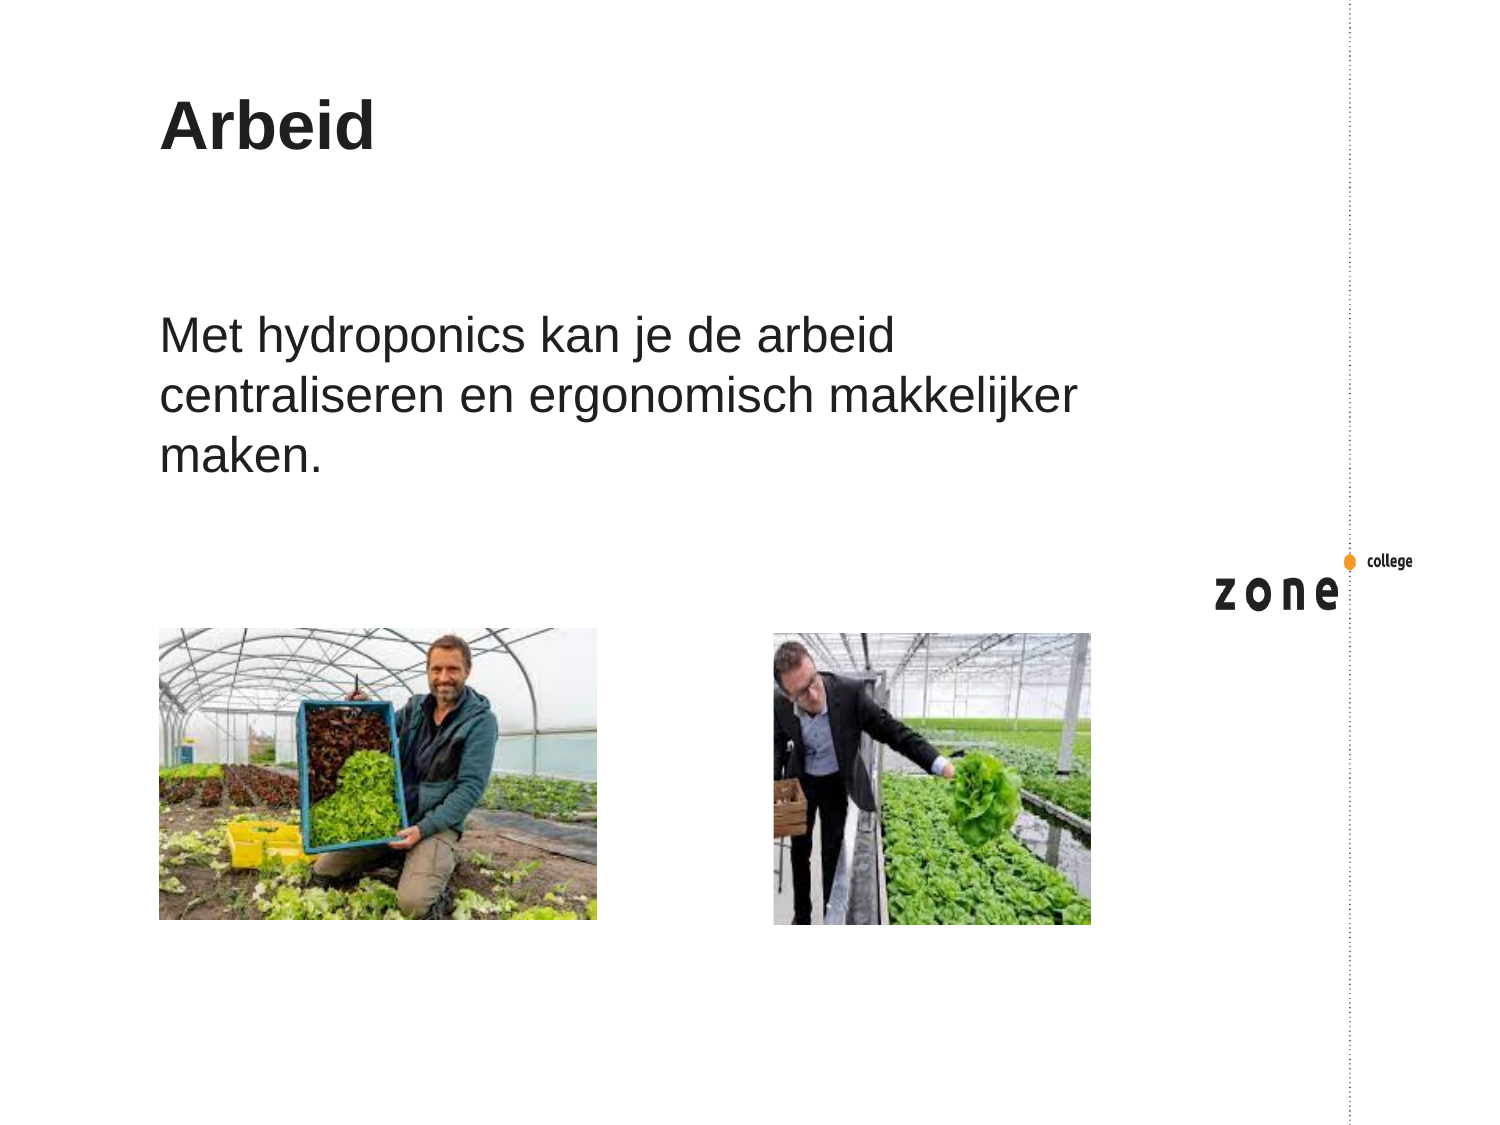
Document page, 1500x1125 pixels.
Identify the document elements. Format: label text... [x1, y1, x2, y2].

list Met hydroponics kan je de arbeid centraliseren en ergonomisch makkelijker maken. [159, 302, 1188, 886]
title Arbeid [159, 90, 1388, 213]
picture [773, 633, 1091, 925]
picture [1197, 0, 1500, 1125]
picture [159, 628, 597, 920]
